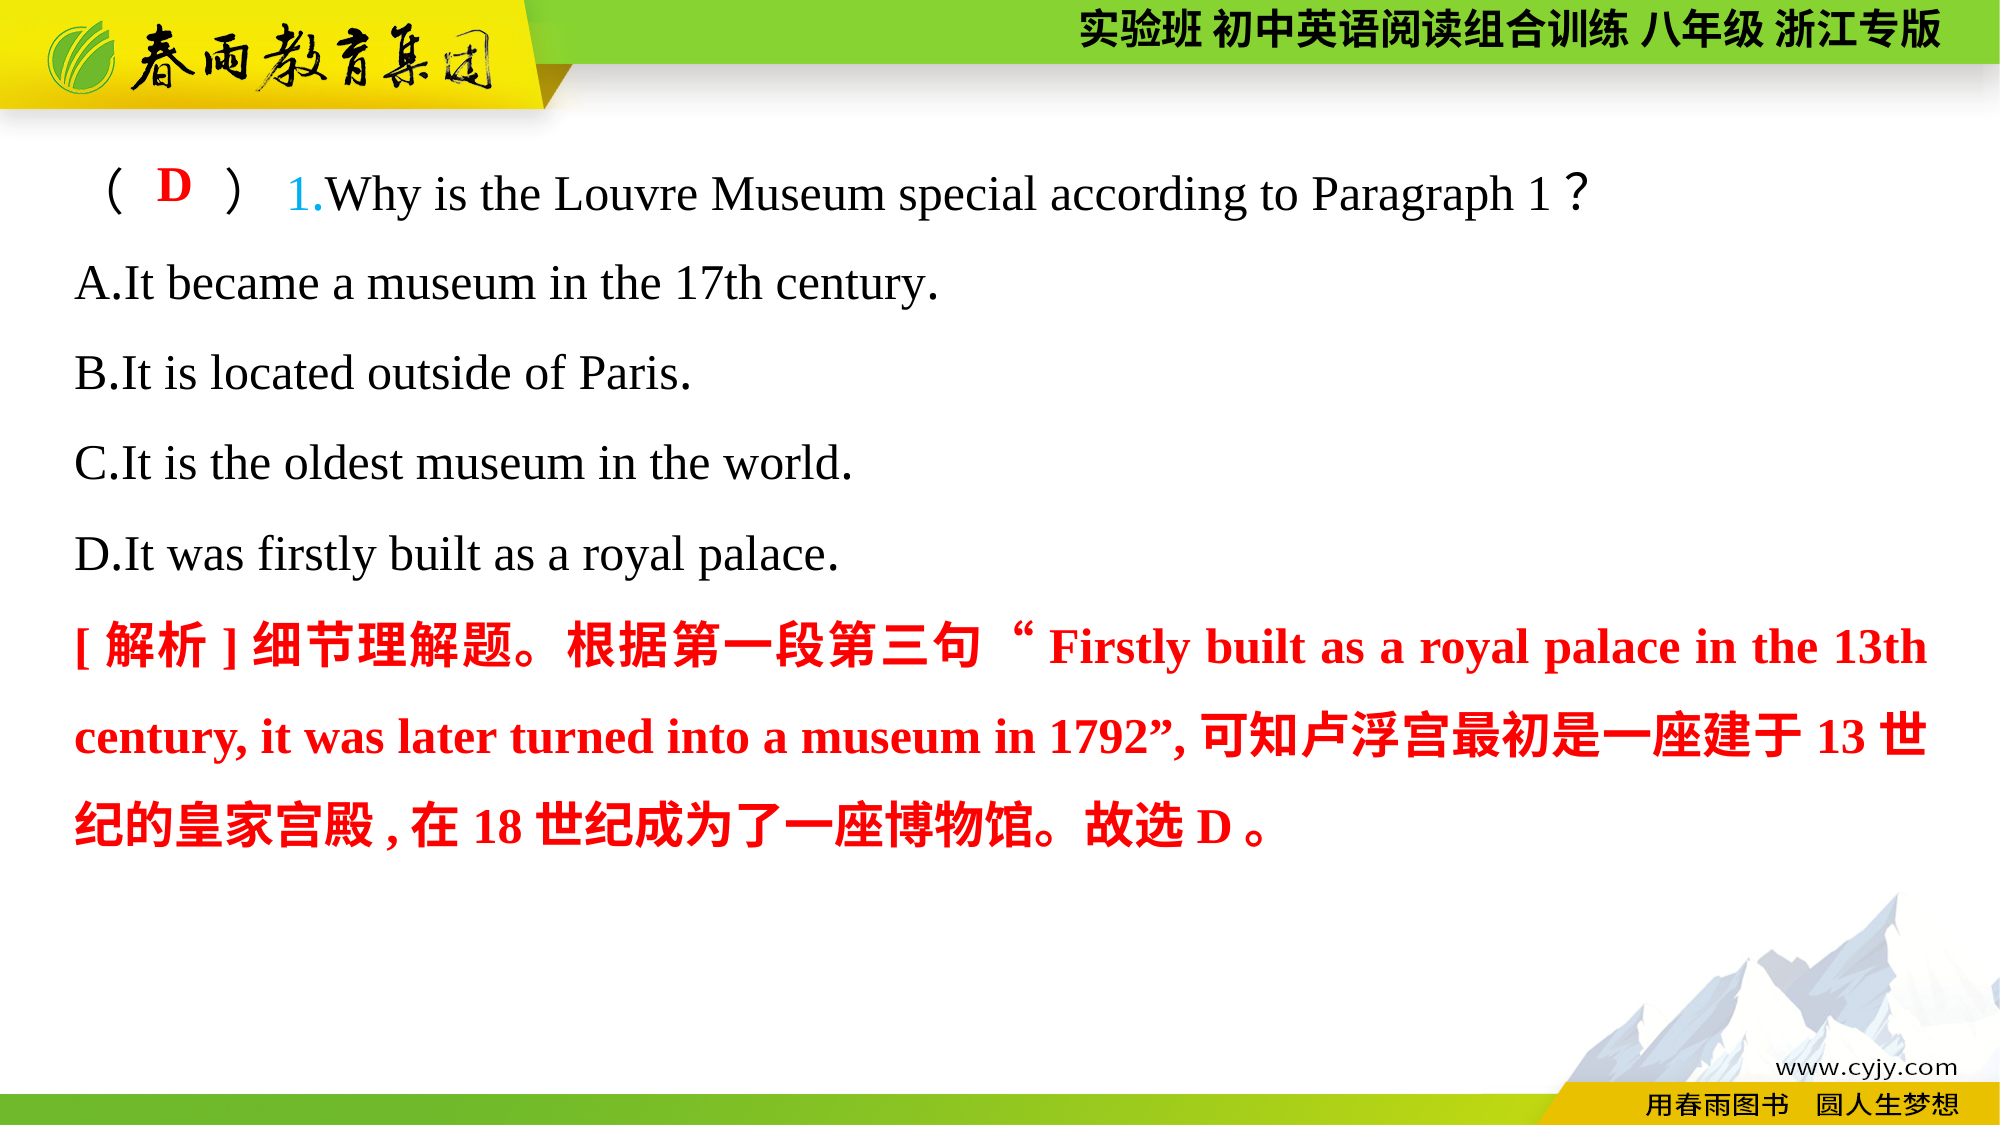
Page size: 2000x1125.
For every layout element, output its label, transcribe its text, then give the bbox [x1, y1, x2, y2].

picture [0, 0, 2000, 1125]
text_box [解析]细节理解题。根据第一段第三句“Firstly built as a royal palace in the 13th century, it was later turned into a museum in 1792”,可知卢浮宫最初是一座建于13世纪的皇家宫殿,在18世纪成为了一座博物馆。故选D。 [59, 575, 1944, 861]
text_box D [142, 144, 208, 219]
list （ ）1.Why is the Louvre Museum special according to Paragraph 1？ A.It became a museum in the 17th century. B.It is located outside of Paris. C.It is the oldest museum in the world. D.It was firstly built as a royal palace. [59, 122, 1944, 575]
